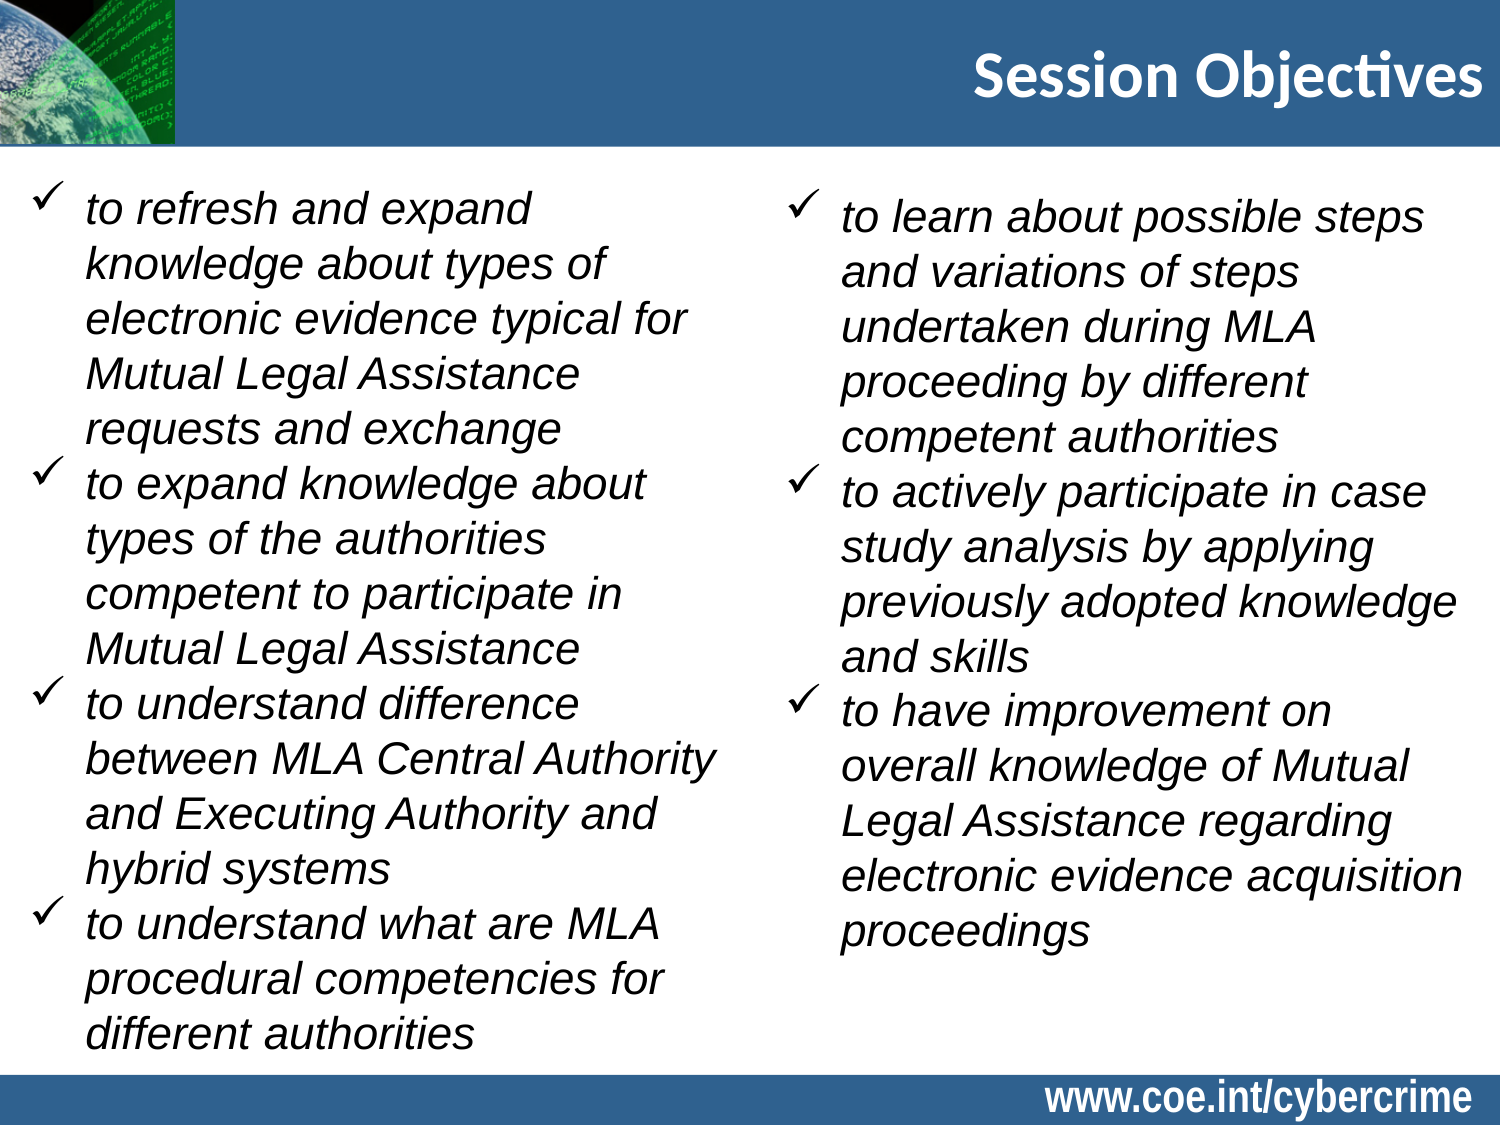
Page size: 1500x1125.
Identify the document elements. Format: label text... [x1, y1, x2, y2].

text_box to learn about possible steps and variations of steps undertaken during MLA proceeding by different competent authorities to actively participate in case study analysis by applying previously adopted knowledge and skills to have improvement on overall knowledge of Mutual Legal Assistance regarding electronic evidence acquisition proceedings [770, 178, 1480, 1019]
text_box www.coe.int/cybercrime [1030, 1059, 1500, 1125]
text_box to refresh and expand knowledge about types of electronic evidence typical for Mutual Legal Assistance requests and exchange to expand knowledge about types of the authorities competent to participate in Mutual Legal Assistance to understand difference between MLA Central Authority and Executing Authority and hybrid systems to understand what are MLA procedural competencies for different authorities [14, 171, 765, 1066]
text_box [0, 1073, 1030, 1125]
picture [0, 0, 175, 144]
text_box Session Objectives [177, 0, 1500, 149]
